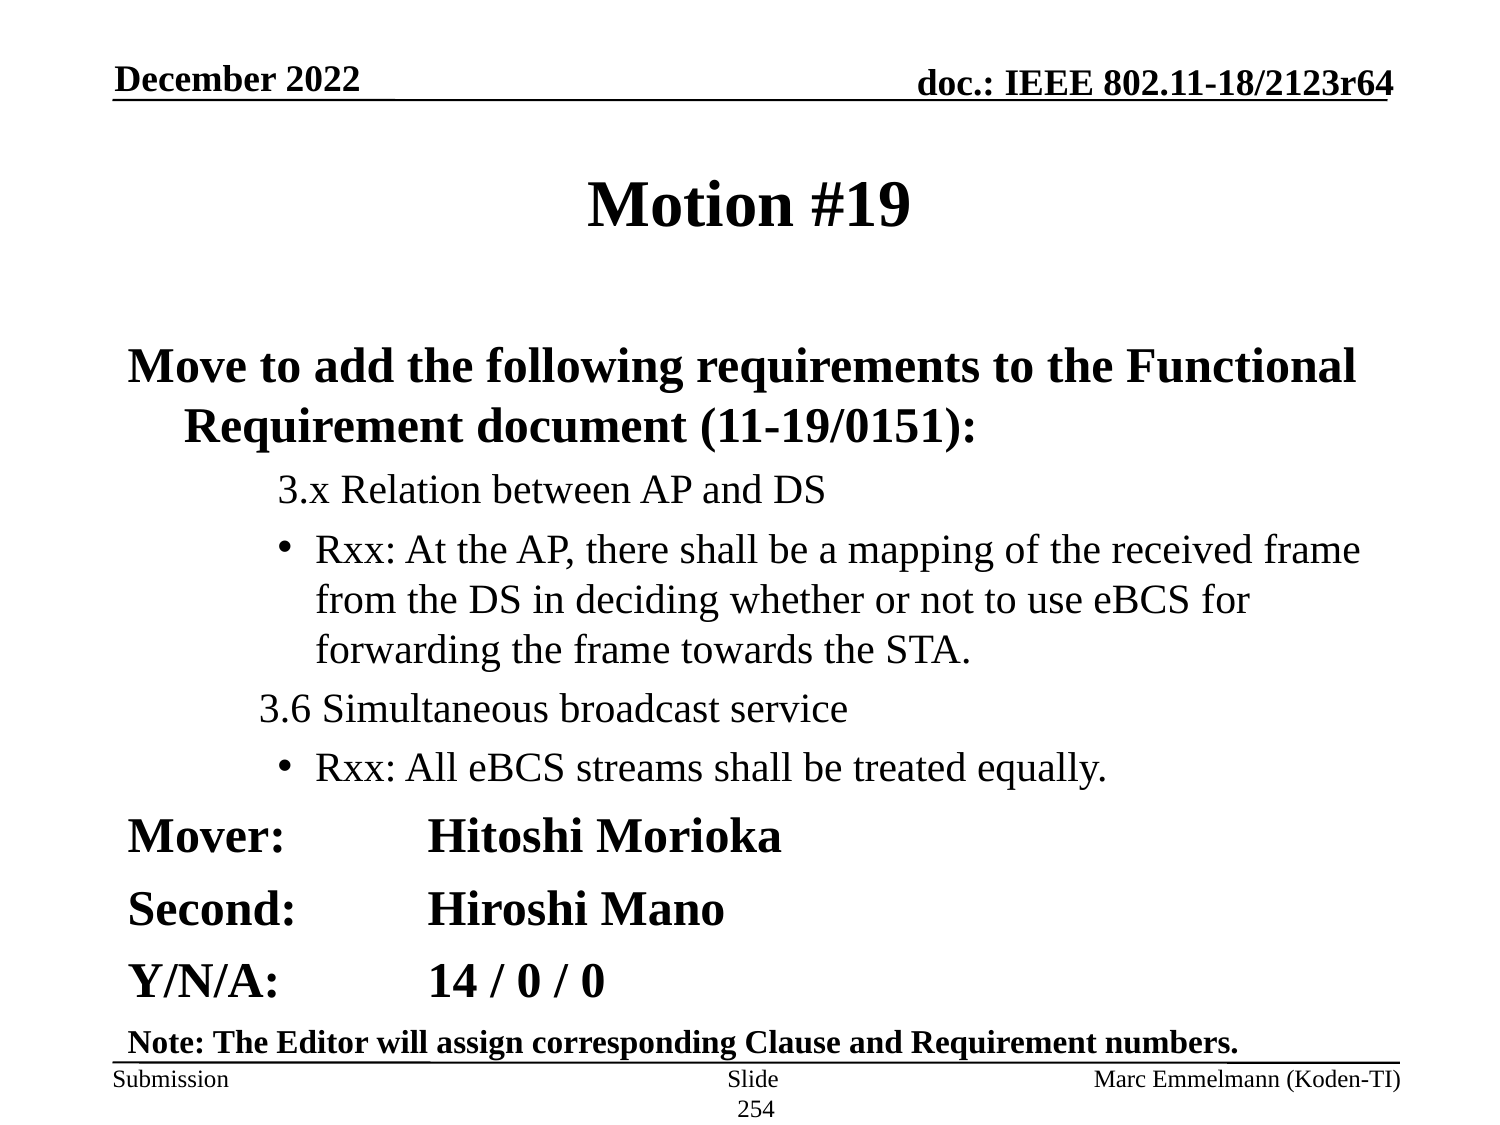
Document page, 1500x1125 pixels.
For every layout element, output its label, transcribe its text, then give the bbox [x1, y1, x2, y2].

title Motion #19 [112, 112, 1388, 288]
list Move to add the following requirements to the Functional Requirement document (11-19/0151): 3.x Relation between AP and DS Rxx: At the AP, there shall be a mapping of the received frame from the DS in deciding whether or not to use eBCS for forwarding the frame towards the STA. 3.6 Simultaneous broadcast service Rxx: All eBCS streams shall be treated equally. Mover: Hitoshi Morioka Second: Hiroshi Mano Y/N/A: 14 / 0 / 0 Note: The Editor will assign corresponding Clause and Requirement numbers. [112, 324, 1388, 1000]
footer Marc Emmelmann (Koden-TI) [878, 1061, 1402, 1093]
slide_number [114, 54, 423, 100]
slide_number Slide 254 [712, 1061, 800, 1123]
